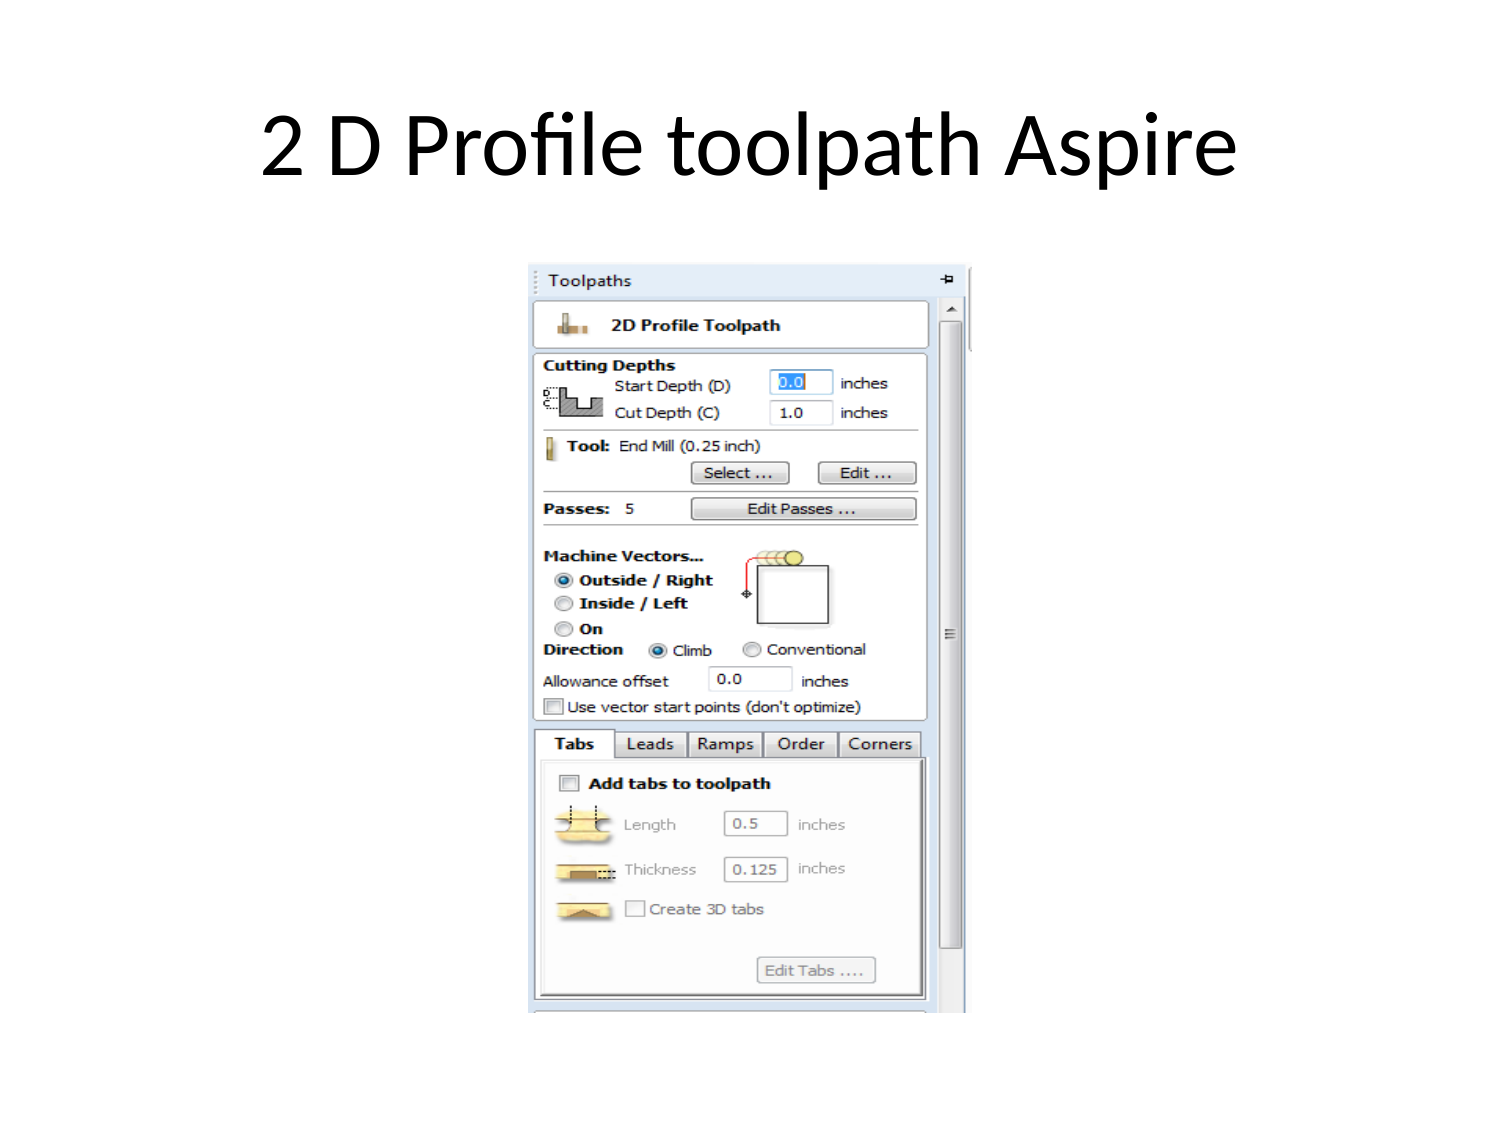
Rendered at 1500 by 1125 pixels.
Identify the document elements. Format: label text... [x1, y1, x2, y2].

title 2 D Profile toolpath Aspire [75, 45, 1425, 233]
picture [528, 262, 972, 1013]
